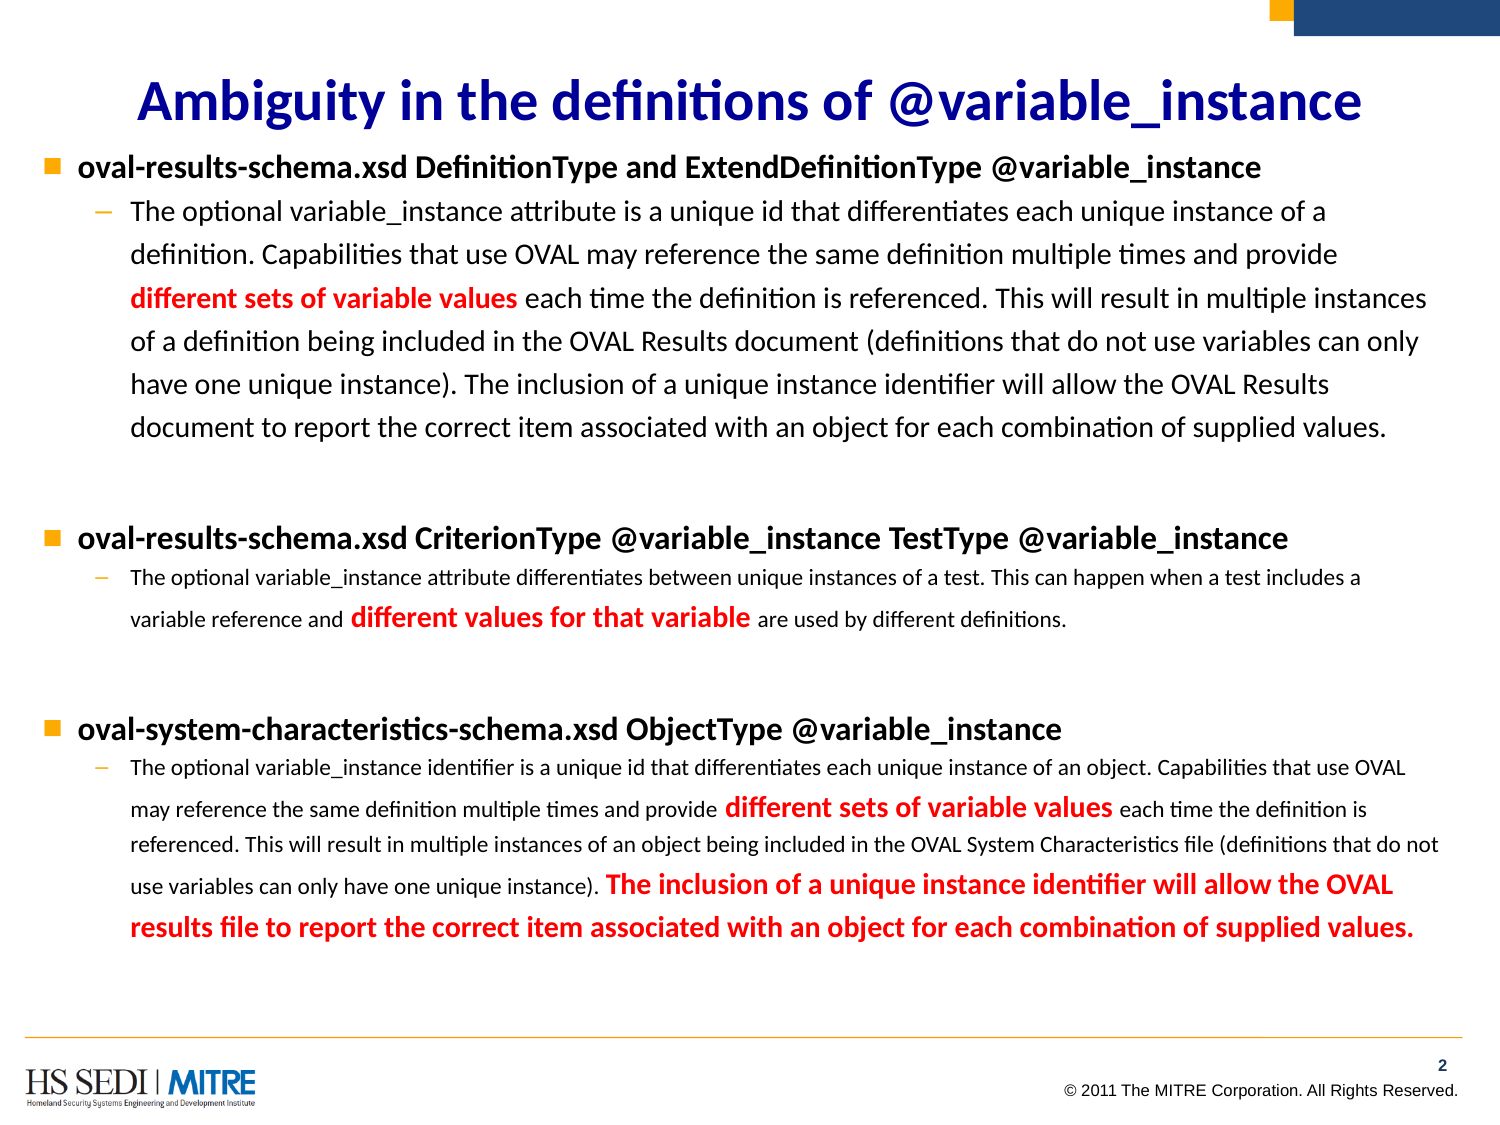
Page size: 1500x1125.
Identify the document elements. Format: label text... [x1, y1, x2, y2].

slide_number 1 [1374, 1049, 1463, 1076]
title Ambiguity in the definitions of @variable_instance [43, 62, 1457, 129]
picture [20, 1058, 271, 1122]
list oval-results-schema.xsd DefinitionType and ExtendDefinitionType @variable_instance The optional variable_instance attribute is a unique id that differentiates each unique instance of a definition. Capabilities that use OVAL may reference the same definition multiple times and provide different sets of variable values each time the definition is referenced. This will result in multiple instances of a definition being included in the OVAL Results document (definitions that do not use variables can only have one unique instance). The inclusion of a unique instance identifier will allow the OVAL Results document to report the correct item associated with an object for each combination of supplied values. oval-results-schema.xsd CriterionType @variable_instance TestType @variable_instance The optional variable_instance attribute differentiates between unique instances of a test. This can happen when a test includes a variable reference and different values for that variable are used by different definitions. oval-system-characteristics-schema.xsd ObjectType @variable_instance The optional variable_instance identifier is a unique id that differentiates each unique instance of an object. Capabilities that use OVAL may reference the same definition multiple times and provide different sets of variable values each time the definition is referenced. This will result in multiple instances of an object being included in the OVAL System Characteristics file (definitions that do not use variables can only have one unique instance). The inclusion of a unique instance identifier will allow the OVAL results file to report the correct item associated with an object for each combination of supplied values. [27, 129, 1460, 1035]
